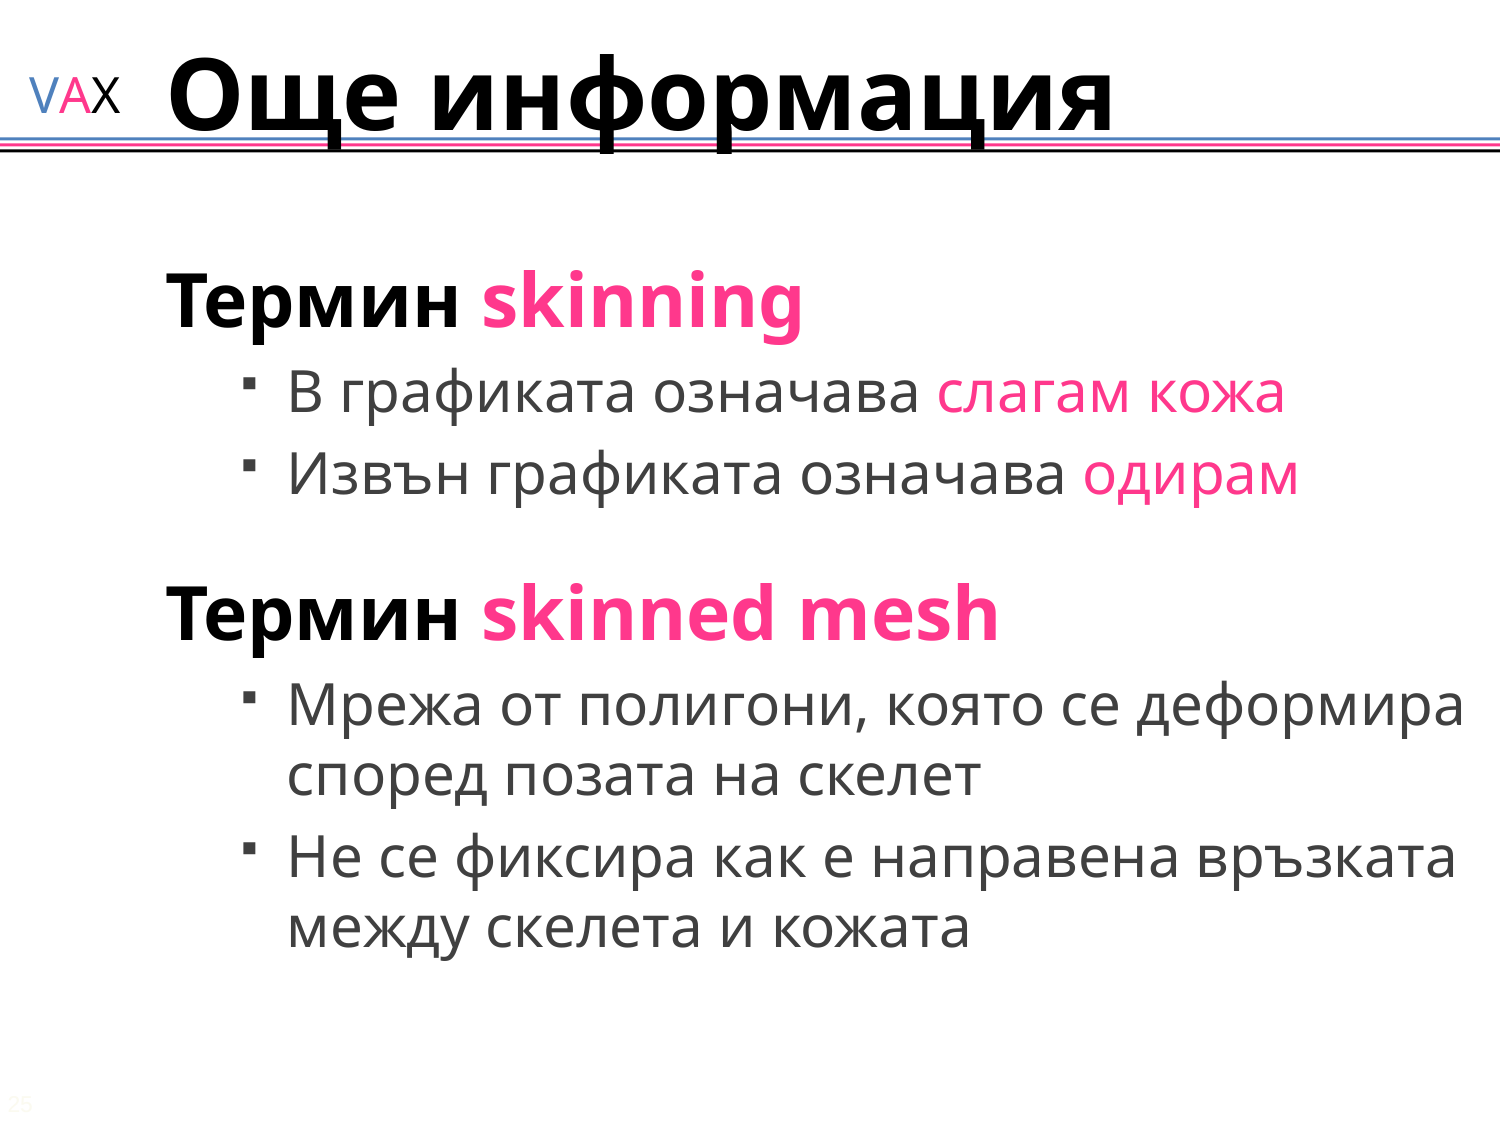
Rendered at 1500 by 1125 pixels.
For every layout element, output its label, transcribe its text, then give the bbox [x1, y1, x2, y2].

title Още информация [0, 37, 1500, 144]
list Термин skinning В графиката означава слагам кожа Извън графиката означава одирам Термин skinned mesh Мрежа от полигони, която се деформира според позата на скелет Не се фиксира как е направена връзката между скелета и кожата [150, 200, 1488, 1113]
